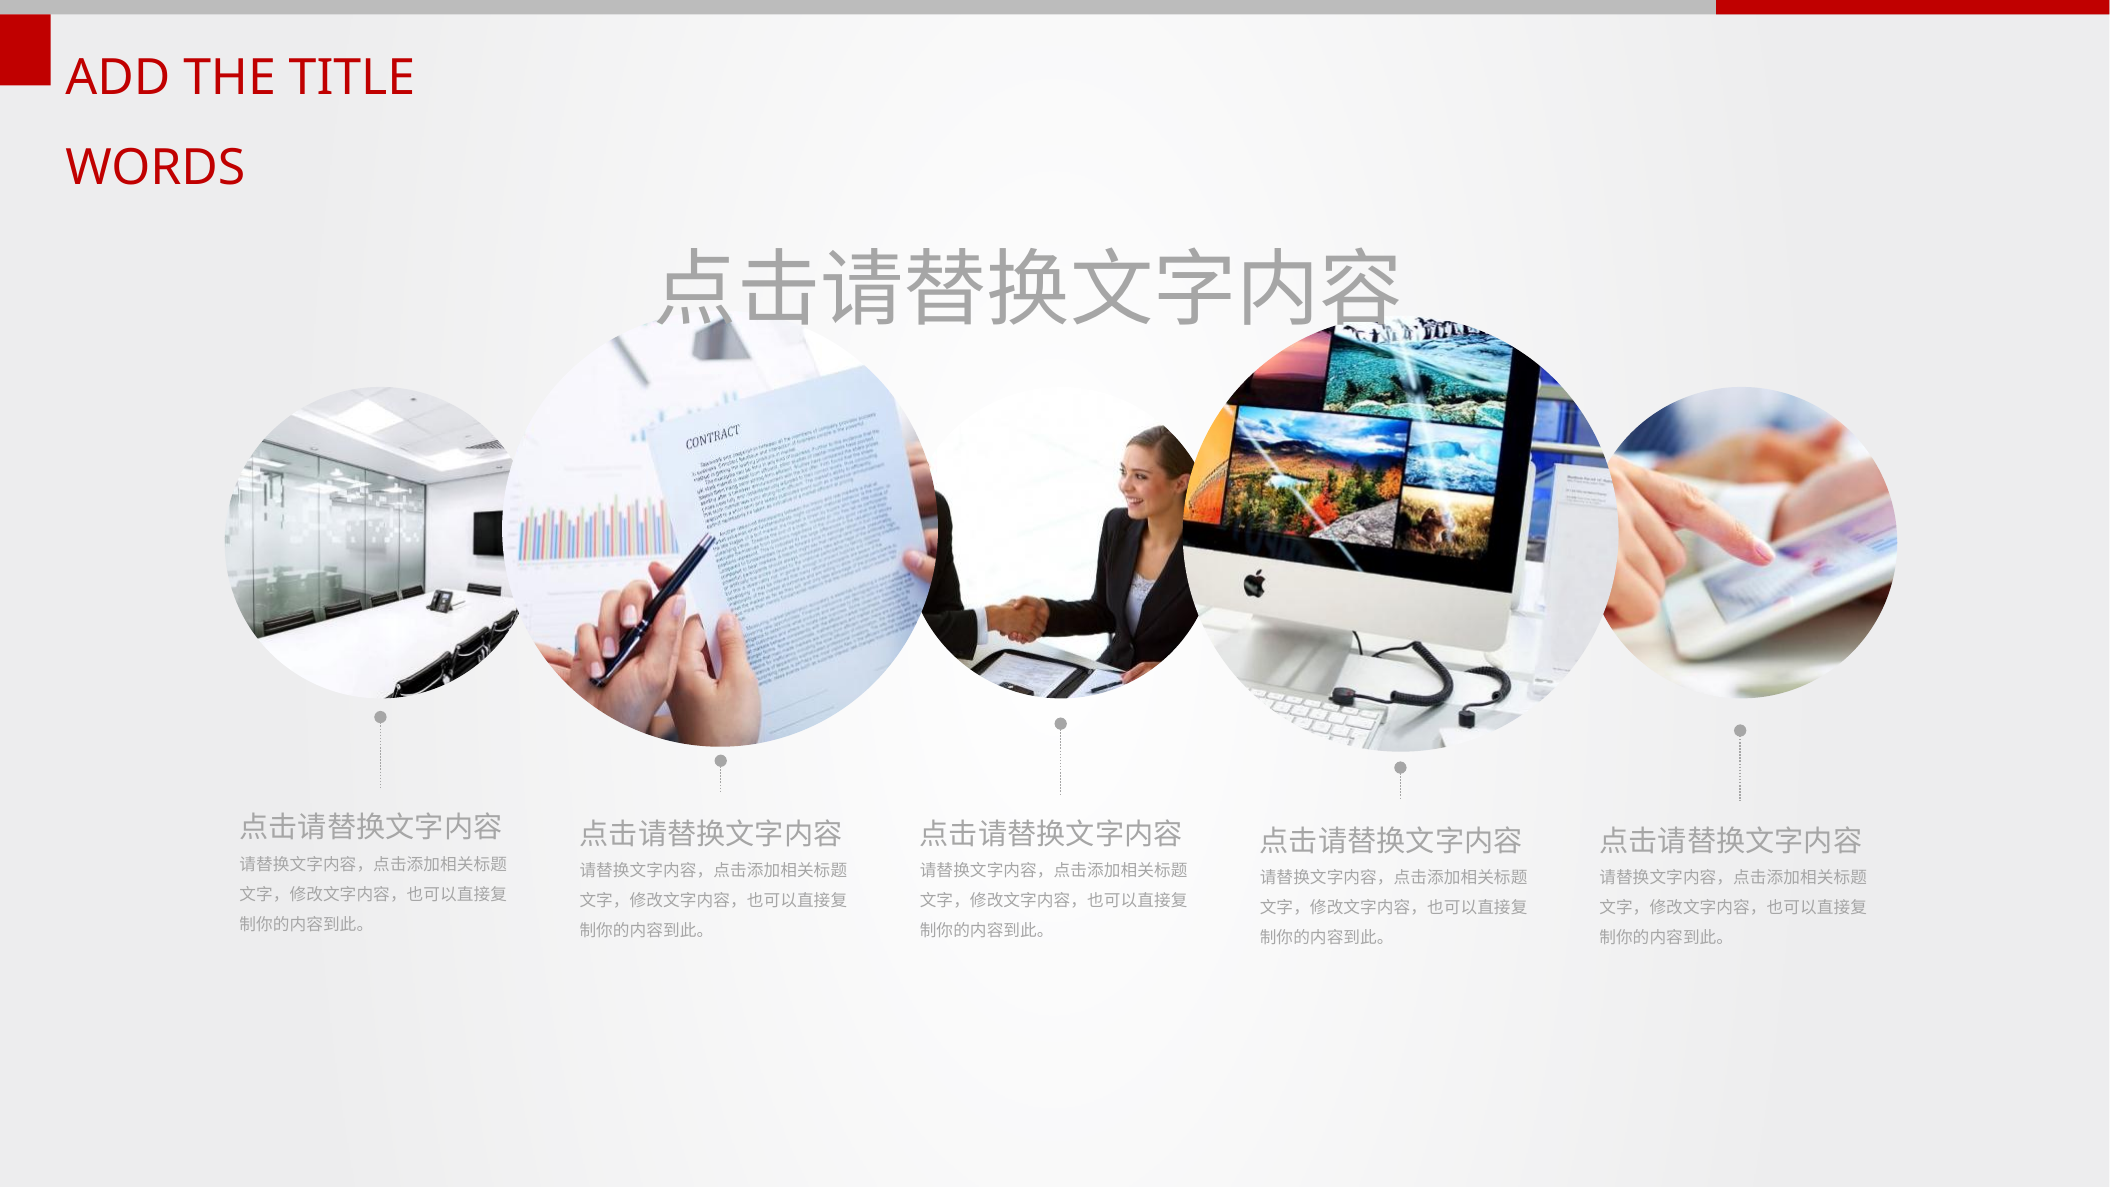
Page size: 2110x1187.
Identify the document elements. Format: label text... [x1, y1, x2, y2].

text_box [223, 385, 519, 700]
text_box 点击请替换文字内容 请替换文字内容，点击添加相关标题文字，修改文字内容，也可以直接复制你的内容到此。 [904, 787, 1217, 950]
text_box [501, 325, 940, 748]
picture [0, 15, 2110, 1187]
text_box ADD THE TITLE WORDS [50, 15, 583, 202]
text_box [1181, 326, 1620, 753]
text_box [0, 15, 50, 86]
text_box 点击请替换文字内容 请替换文字内容，点击添加相关标题文字，修改文字内容，也可以直接复制你的内容到此。 [564, 787, 877, 950]
text_box 点击请替换文字内容 [639, 178, 1471, 343]
text_box [1604, 385, 1899, 700]
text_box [0, 0, 2110, 15]
text_box 点击请替换文字内容 请替换文字内容，点击添加相关标题文字，修改文字内容，也可以直接复制你的内容到此。 [224, 781, 537, 944]
text_box 点击请替换文字内容 请替换文字内容，点击添加相关标题文字，修改文字内容，也可以直接复制你的内容到此。 [1584, 794, 1897, 957]
text_box [922, 385, 1198, 700]
text_box 点击请替换文字内容 请替换文字内容，点击添加相关标题文字，修改文字内容，也可以直接复制你的内容到此。 [1244, 794, 1557, 957]
